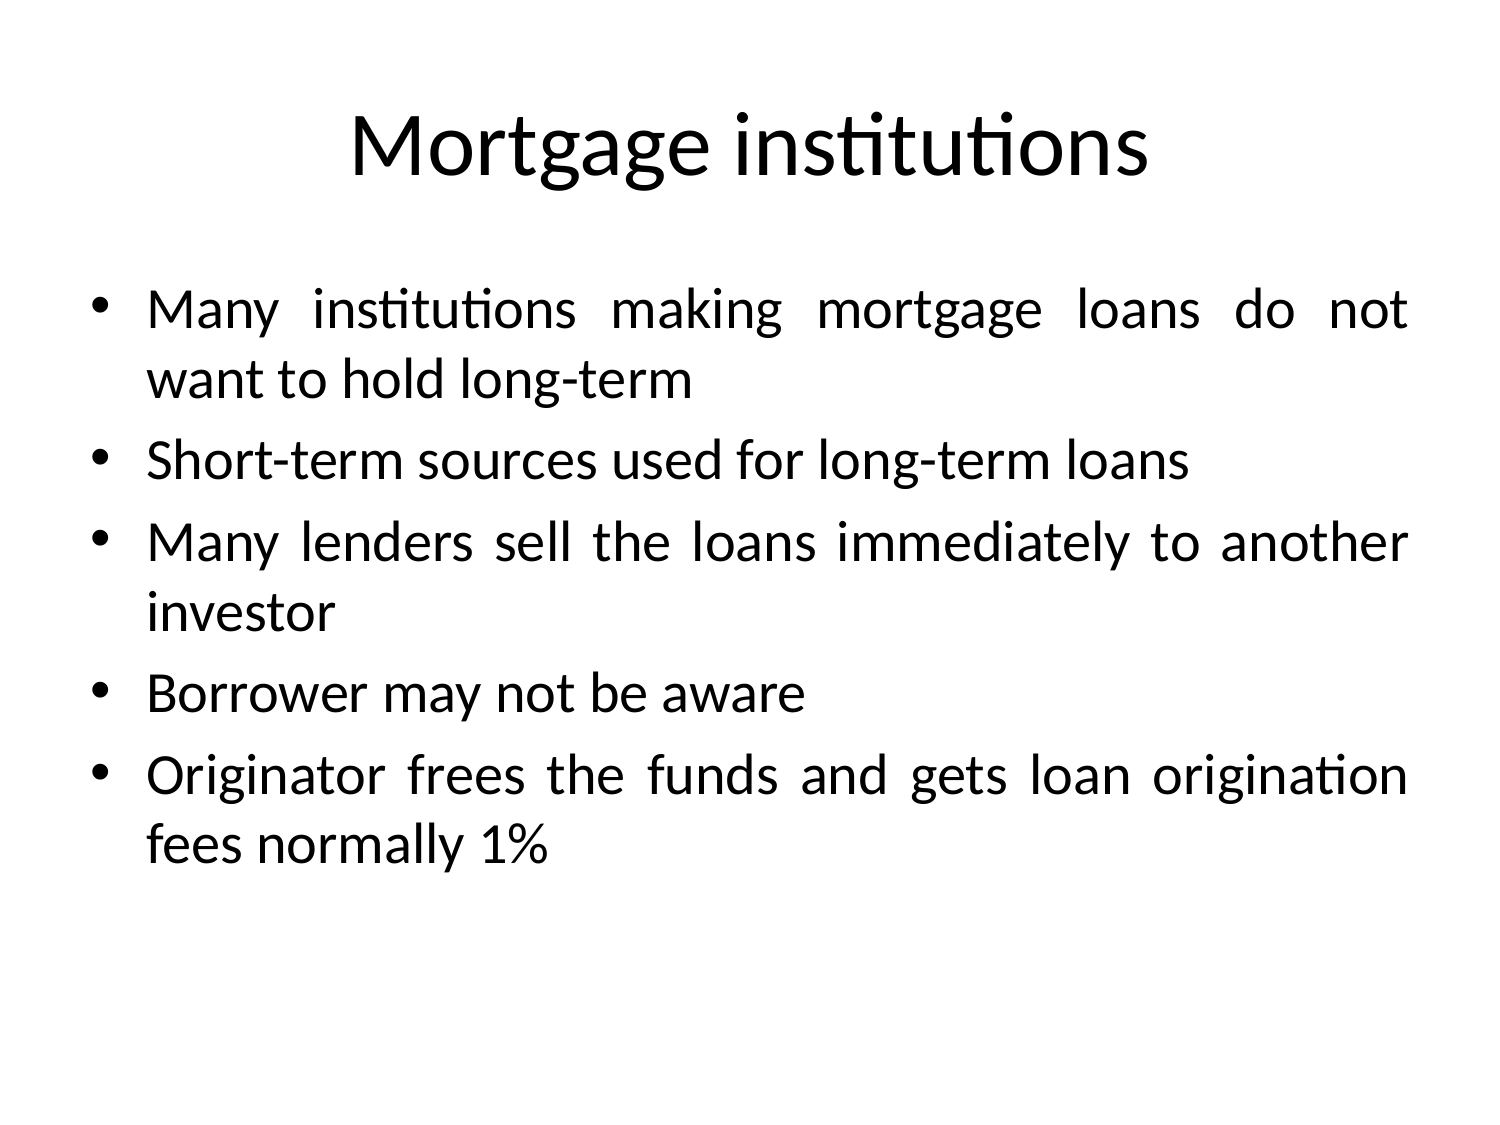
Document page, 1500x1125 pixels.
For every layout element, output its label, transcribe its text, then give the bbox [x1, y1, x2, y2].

title Mortgage institutions [75, 45, 1425, 233]
list Many institutions making mortgage loans do not want to hold long-term Short-term sources used for long-term loans Many lenders sell the loans immediately to another investor Borrower may not be aware Originator frees the funds and gets loan origination fees normally 1% [75, 262, 1425, 1005]
